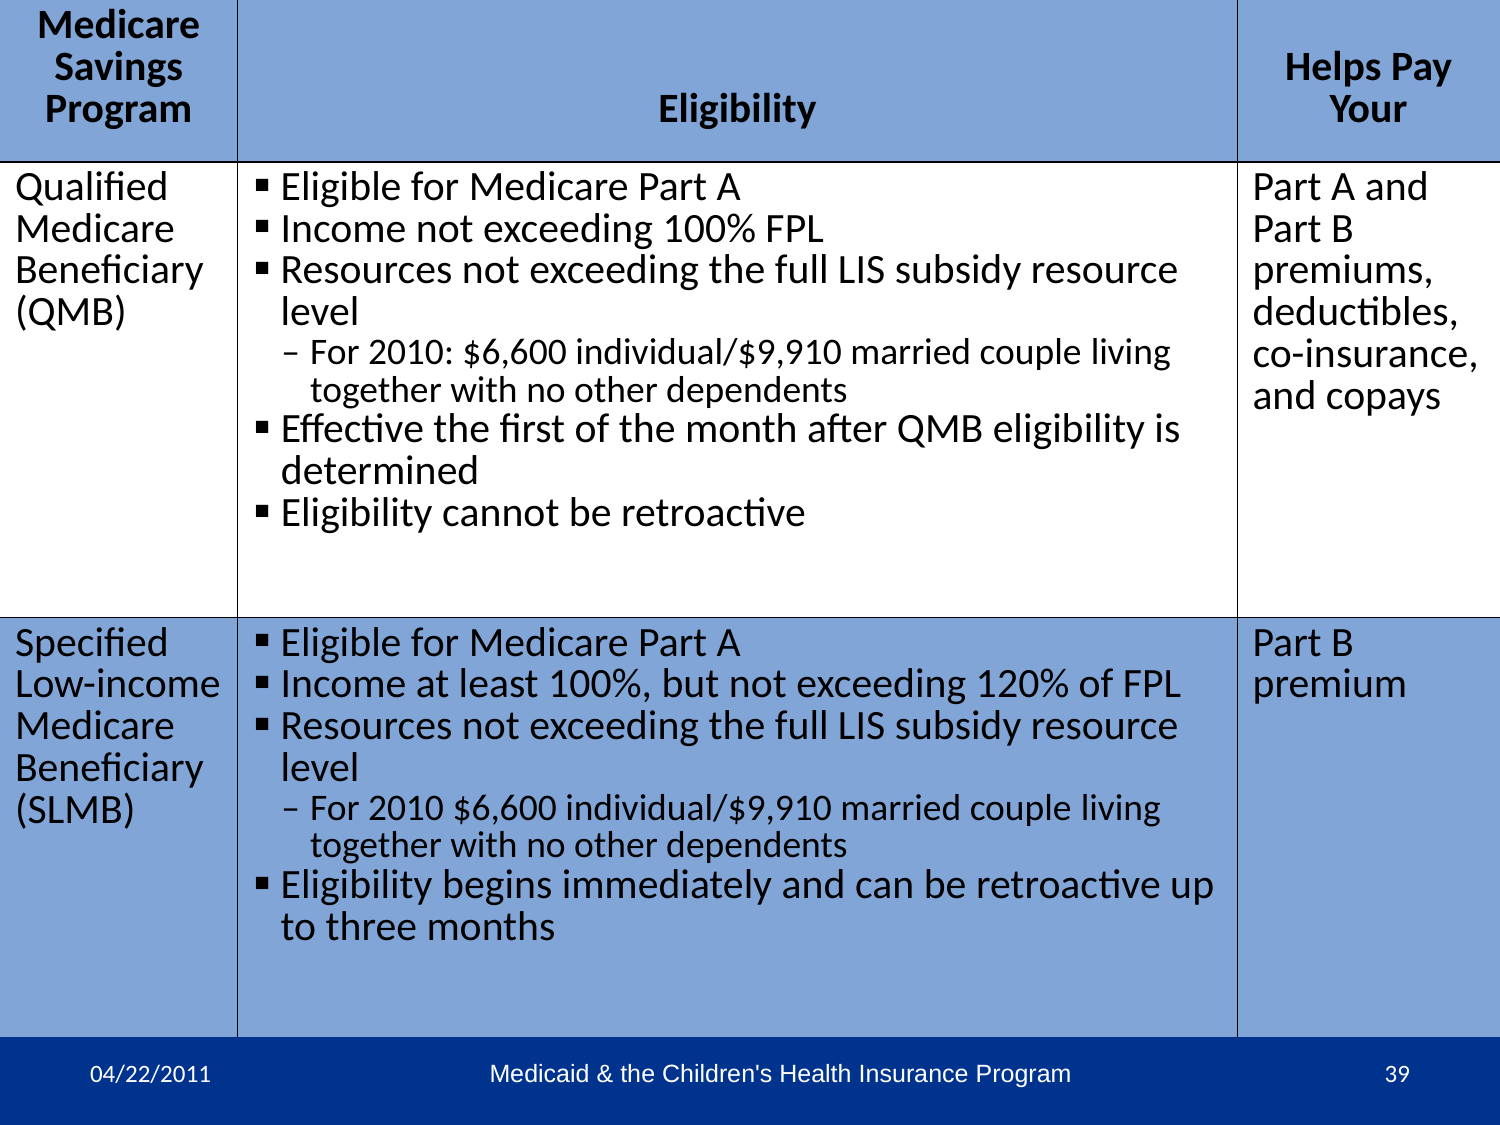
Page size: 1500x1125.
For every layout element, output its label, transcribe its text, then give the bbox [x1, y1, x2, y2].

table_cell Specified Low-income Medicare Beneficiary (SLMB) [0, 618, 237, 1037]
table_header Medicare Savings Program [0, 0, 237, 161]
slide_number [75, 1042, 287, 1103]
table_header Helps Pay Your [1238, 0, 1500, 161]
table_cell Qualified Medicare Beneficiary (QMB) [0, 163, 237, 617]
table_header Eligibility [238, 0, 1237, 161]
table_cell Part A and Part B premiums, deductibles, co-insurance, and copays [1238, 163, 1500, 617]
table_cell Part B premium [1238, 618, 1500, 1037]
footer Medicaid & the Children's Health Insurance Program [287, 1042, 1275, 1103]
table_cell Eligible for Medicare Part A Income at least 100%, but not exceeding 120% of FPL Resources not exceeding the full LIS subsidy resource level For 2010 $6,600 individual/$9,910 married couple living together with no other dependents Eligibility begins immediately and can be retroactive up to three months [238, 618, 1237, 1037]
table_cell Eligible for Medicare Part A Income not exceeding 100% FPL Resources not exceeding the full LIS subsidy resource level For 2010: $6,600 individual/$9,910 married couple living together with no other dependents Effective the first of the month after QMB eligibility is determined Eligibility cannot be retroactive [238, 163, 1237, 617]
slide_number 39 [1275, 1042, 1425, 1103]
